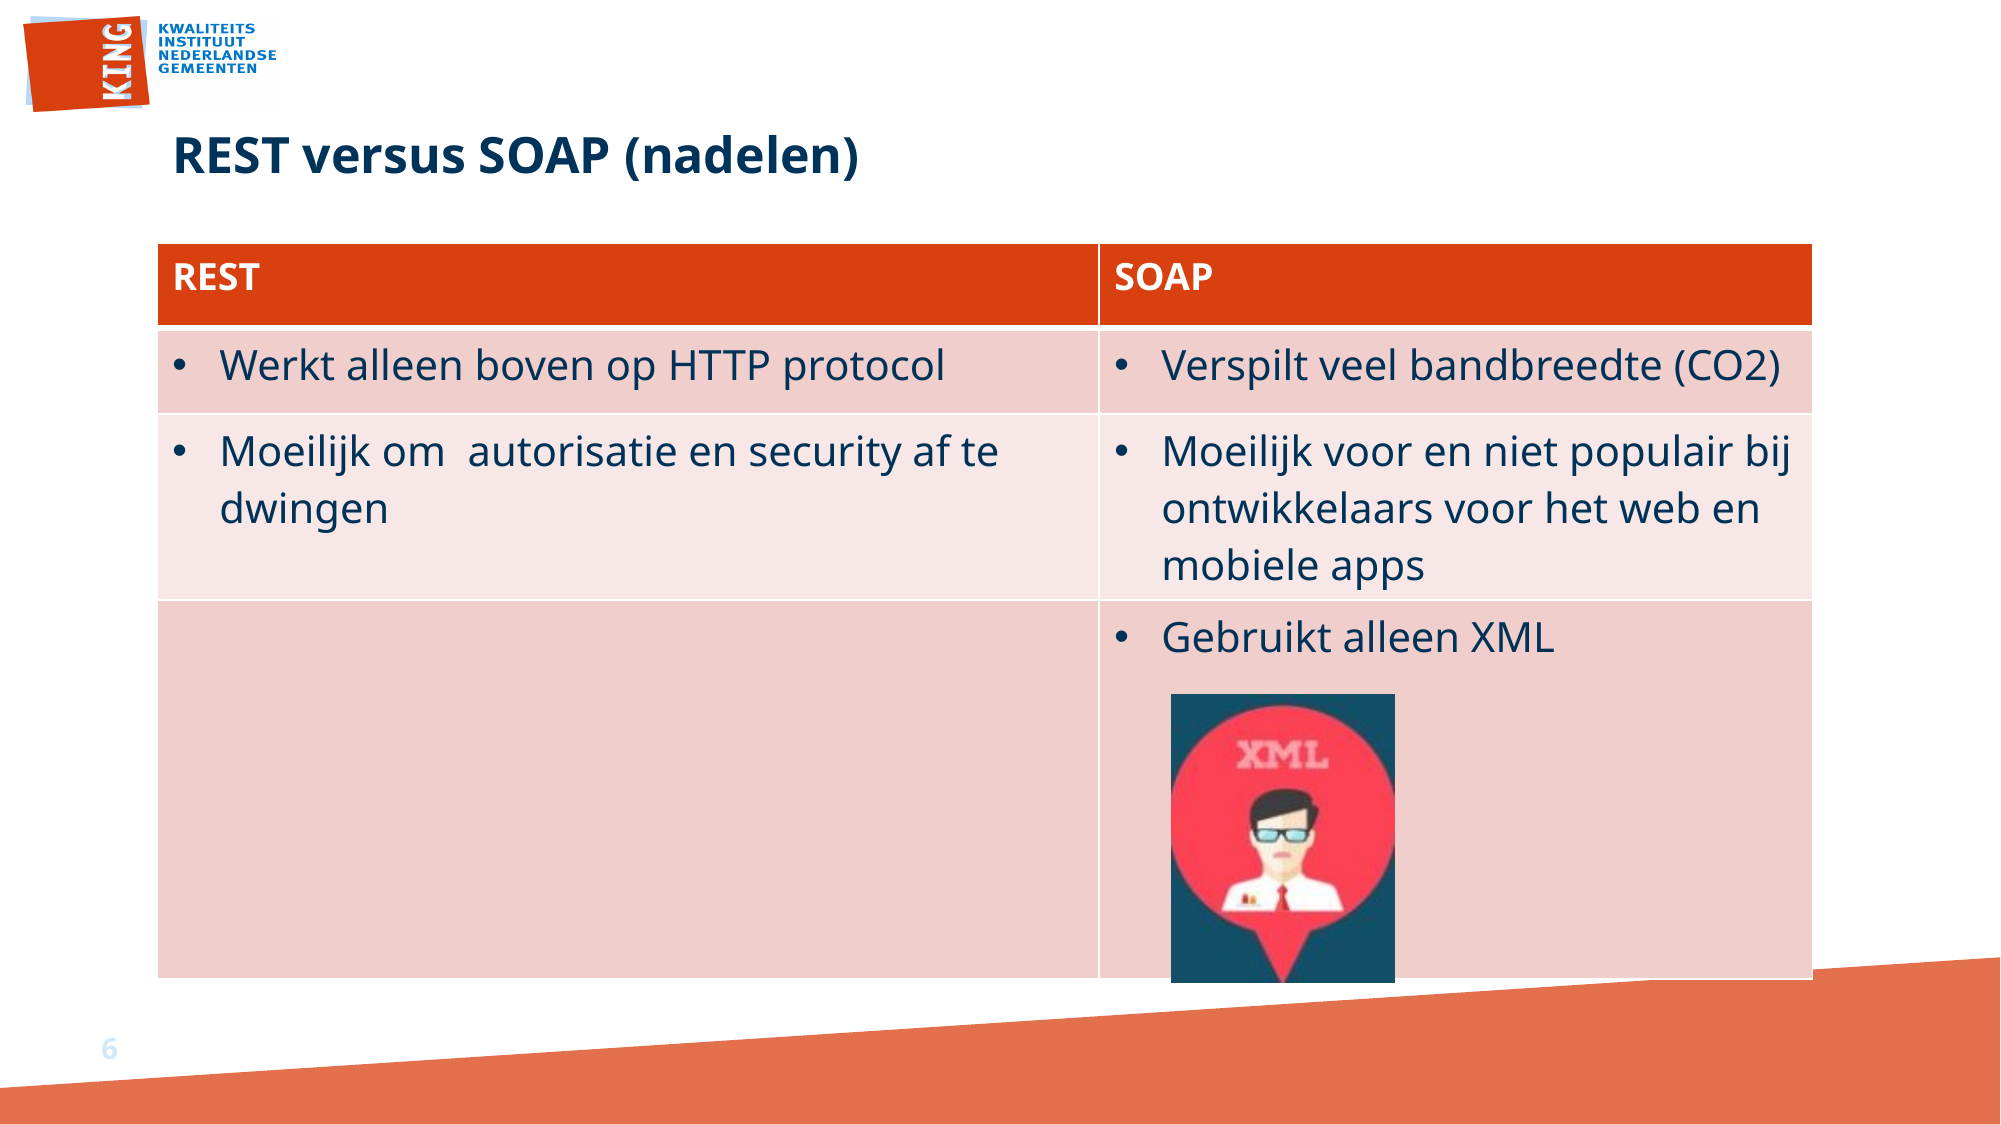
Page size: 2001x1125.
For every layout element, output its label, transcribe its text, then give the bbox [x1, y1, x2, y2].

table_cell Moeilijk voor en niet populair bij ontwikkelaars voor het web en mobiele apps [1100, 415, 1812, 599]
table_header REST [158, 244, 1098, 325]
title REST versus SOAP (nadelen) [157, 88, 1843, 219]
table_header SOAP [1100, 244, 1812, 325]
picture [23, 16, 276, 112]
table_cell [158, 601, 1098, 978]
table_cell Gebruikt alleen XML [1100, 601, 1812, 978]
table_cell Verspilt veel bandbreedte (CO2) [1100, 331, 1812, 413]
slide_number 6 [86, 1023, 229, 1071]
table_cell Werkt alleen boven op HTTP protocol [158, 331, 1098, 413]
picture [1171, 693, 1395, 984]
table_cell Moeilijk om autorisatie en security af te dwingen [158, 415, 1098, 599]
